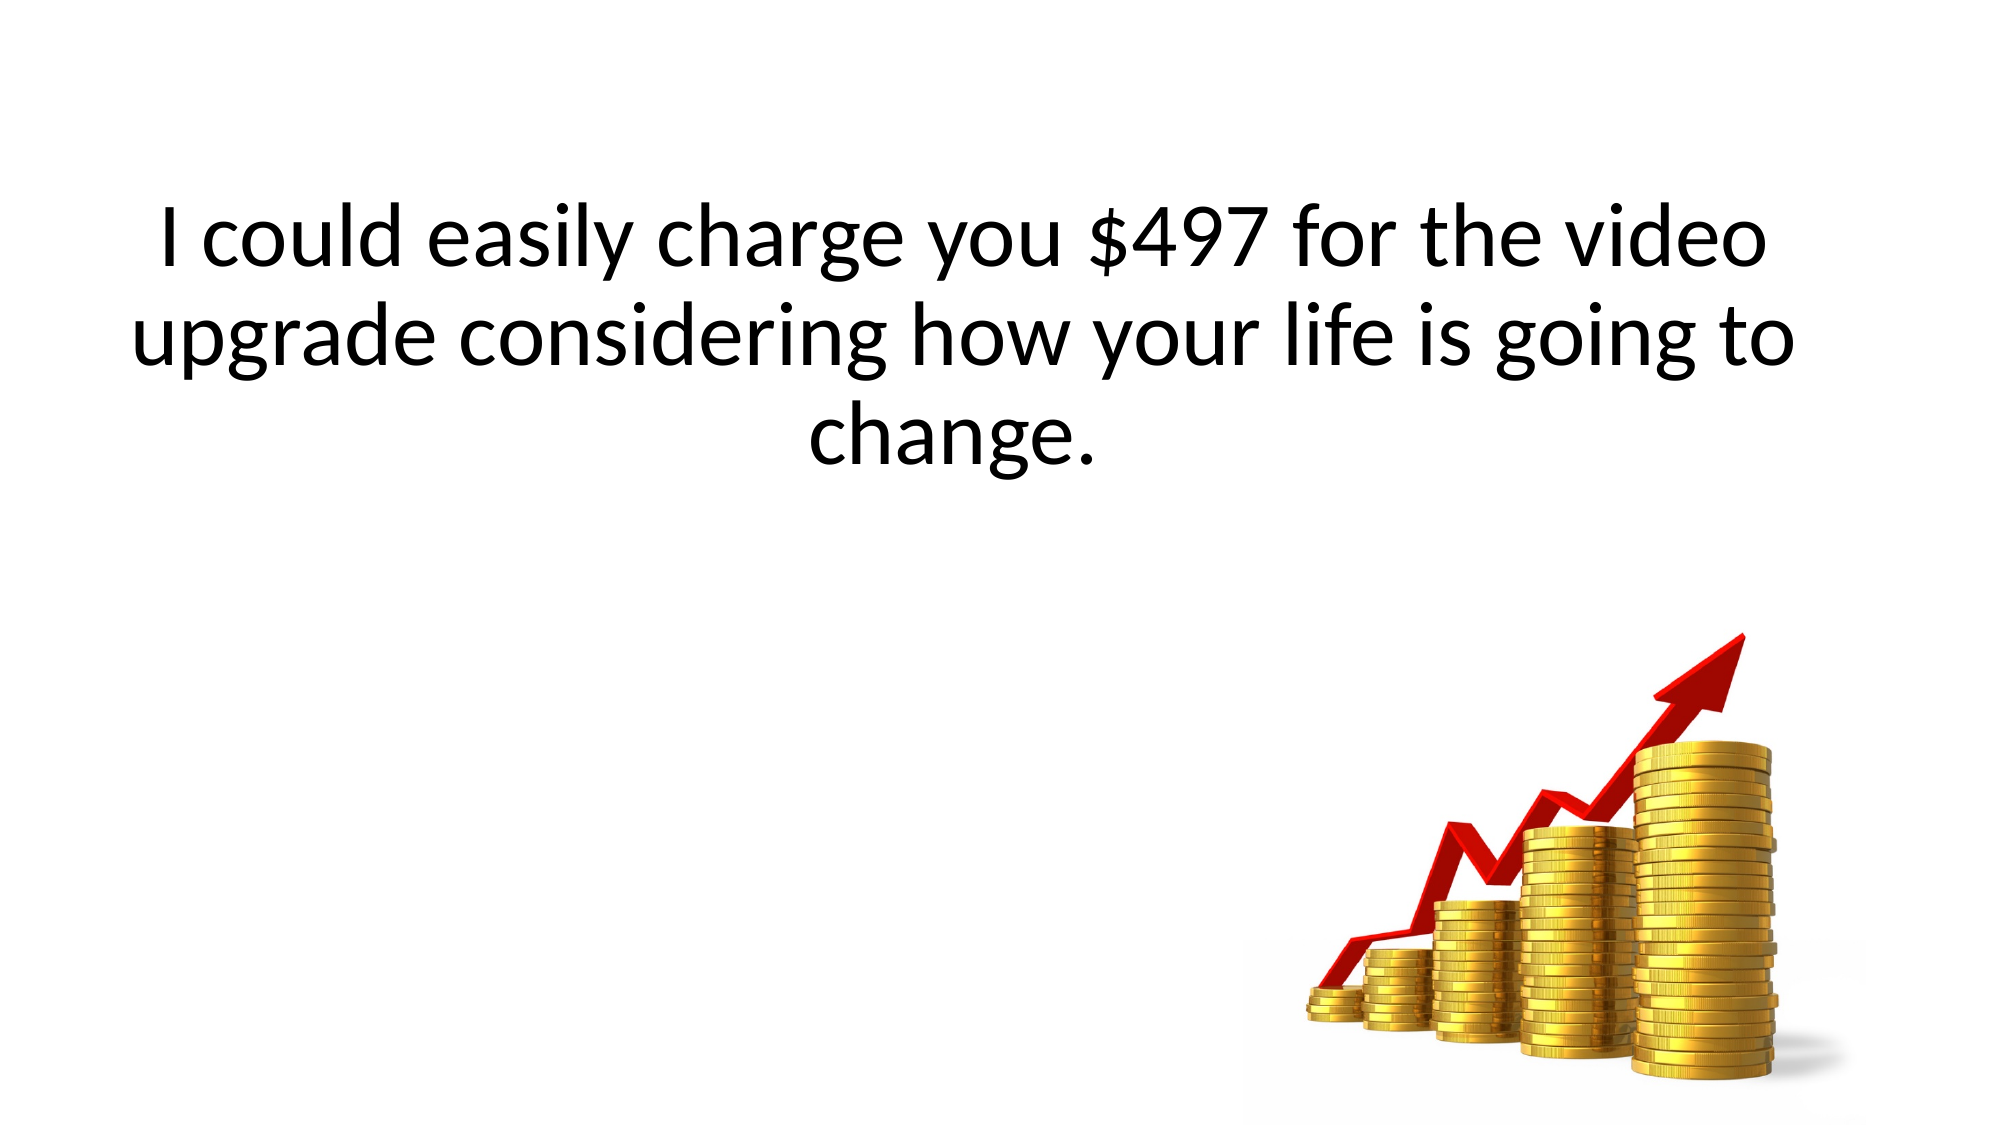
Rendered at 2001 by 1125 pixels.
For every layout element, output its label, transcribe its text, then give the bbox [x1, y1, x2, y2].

picture [1243, 607, 1866, 1125]
list I could easily charge you $497 for the video upgrade considering how your life is going to change. [62, 59, 1866, 563]
